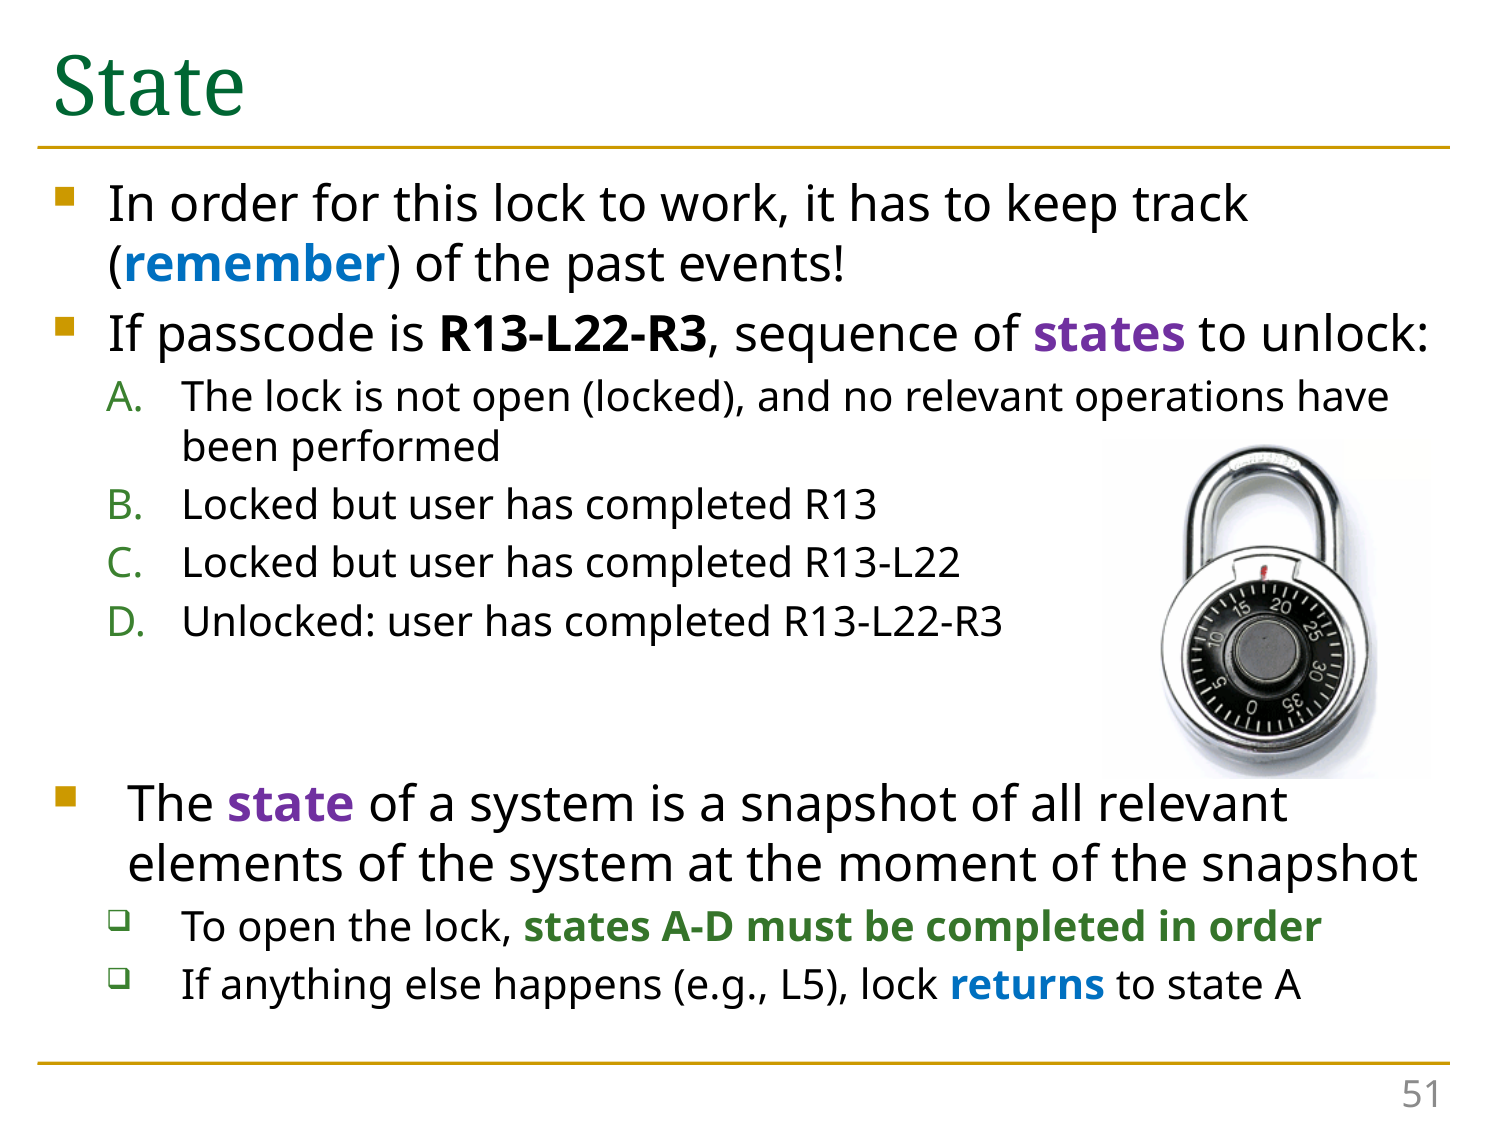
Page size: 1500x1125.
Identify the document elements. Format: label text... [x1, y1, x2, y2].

list In order for this lock to work, it has to keep track (remember) of the past events! If passcode is R13-L22-R3, sequence of states to unlock: The lock is not open (locked), and no relevant operations have been performed Locked but user has completed R13 Locked but user has completed R13-L22 Unlocked: user has completed R13-L22-R3 The state of a system is a snapshot of all relevant elements of the system at the moment of the snapshot To open the lock, states A-D must be completed in order If anything else happens (e.g., L5), lock returns to state A [37, 163, 1450, 1016]
title State [37, 24, 1450, 163]
picture [1101, 439, 1431, 780]
slide_number 51 [1121, 1066, 1460, 1125]
